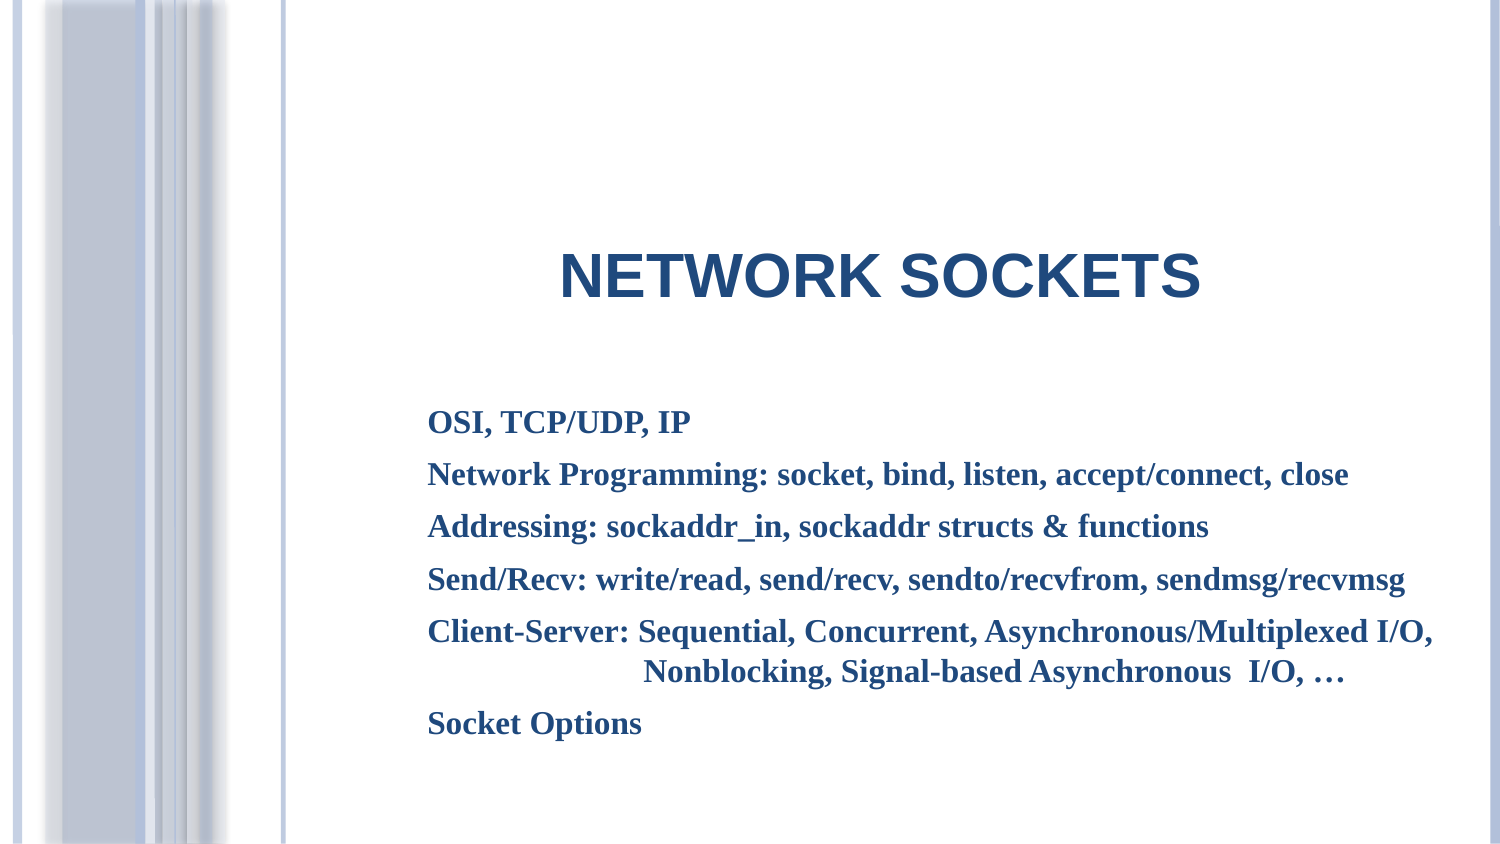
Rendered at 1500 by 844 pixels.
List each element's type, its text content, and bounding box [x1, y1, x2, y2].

subtitle OSI, TCP/UDP, IP Network Programming: socket, bind, listen, accept/connect, close Addressing: sockaddr_in, sockaddr structs & functions Send/Recv: write/read, send/recv, sendto/recvfrom, sendmsg/recvmsg Client-Server: Sequential, Concurrent, Asynchronous/Multiplexed I/O, Nonblocking, Signal-based Asynchronous I/O, … Socket Options [412, 392, 1488, 844]
title Network Sockets [375, 159, 1388, 393]
